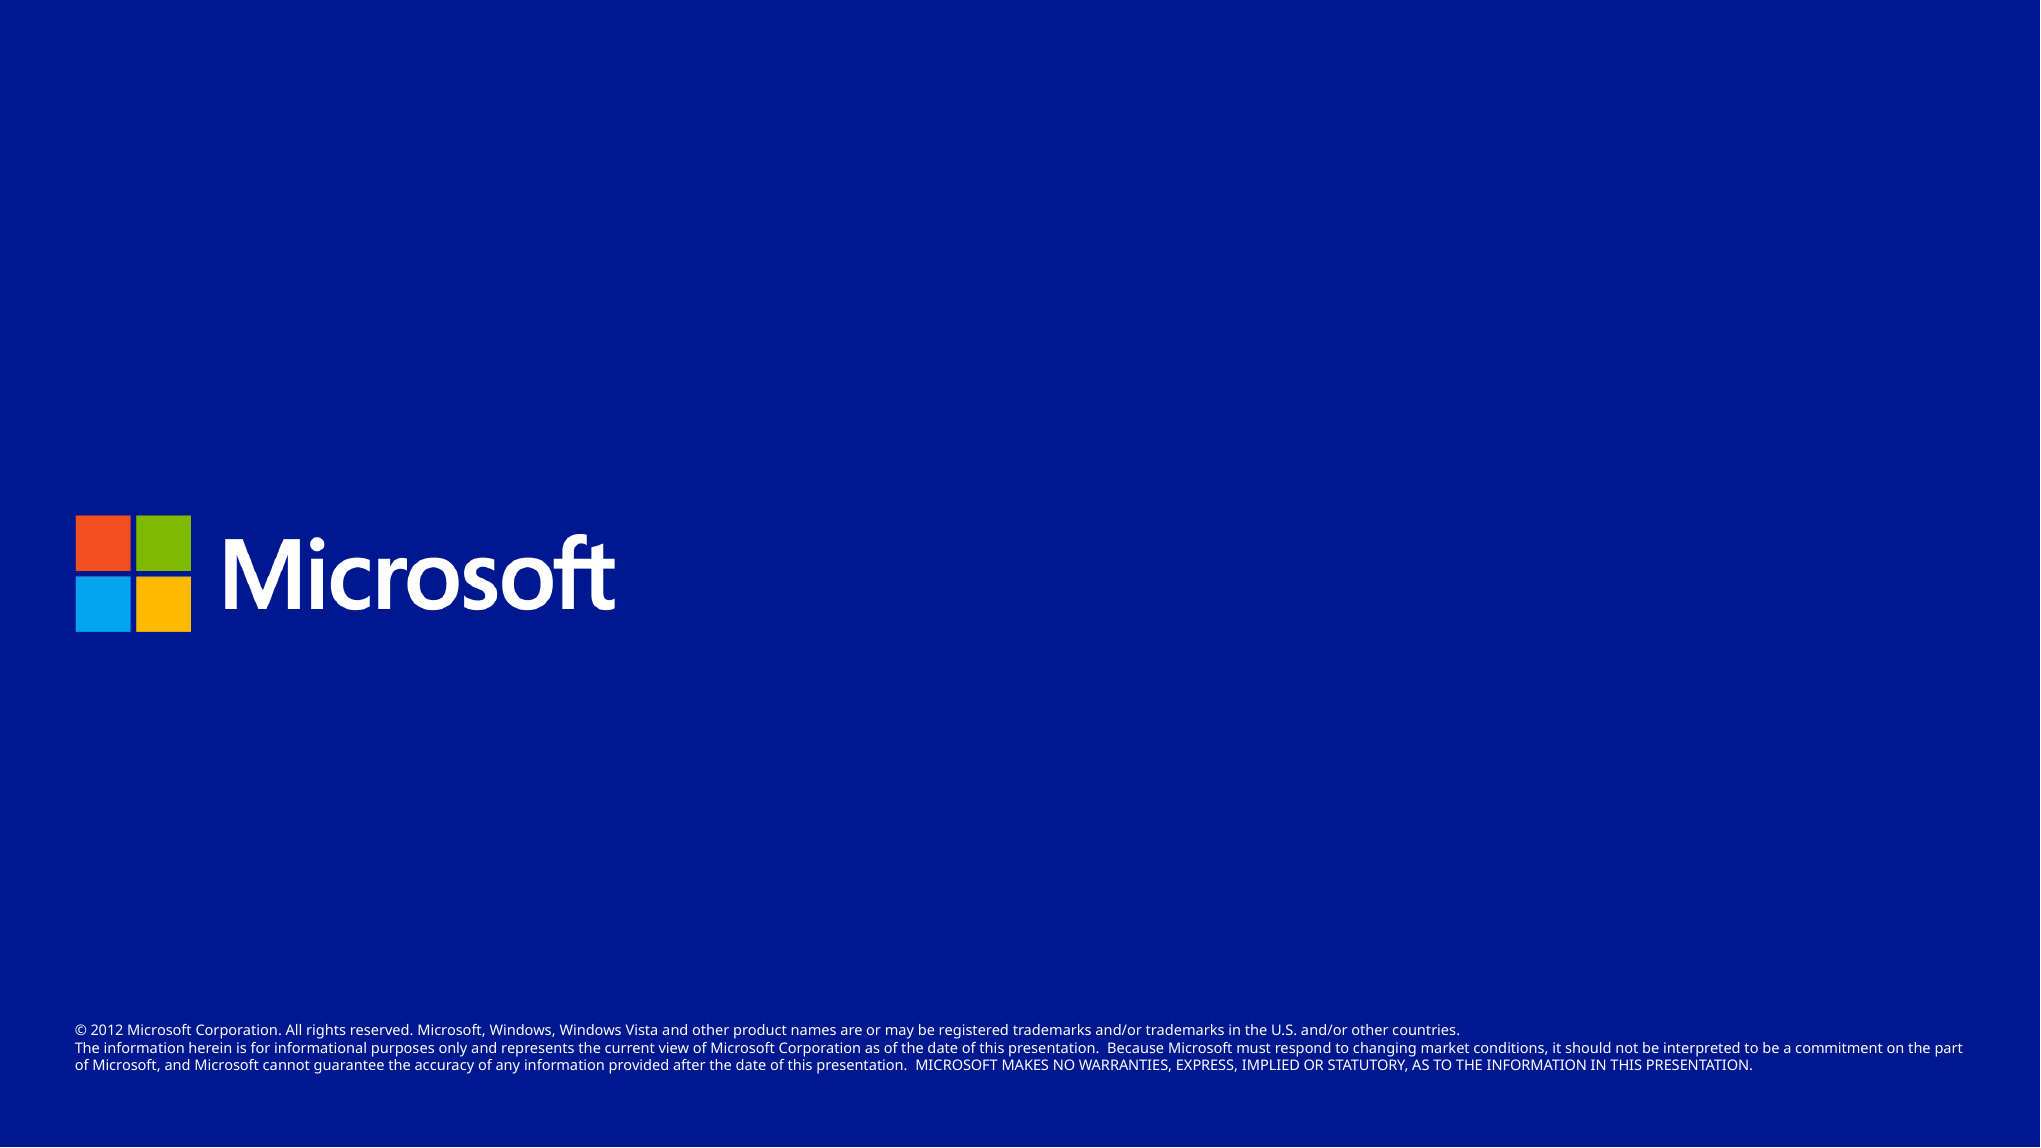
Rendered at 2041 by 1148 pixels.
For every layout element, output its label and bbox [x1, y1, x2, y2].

picture [75, 515, 615, 632]
